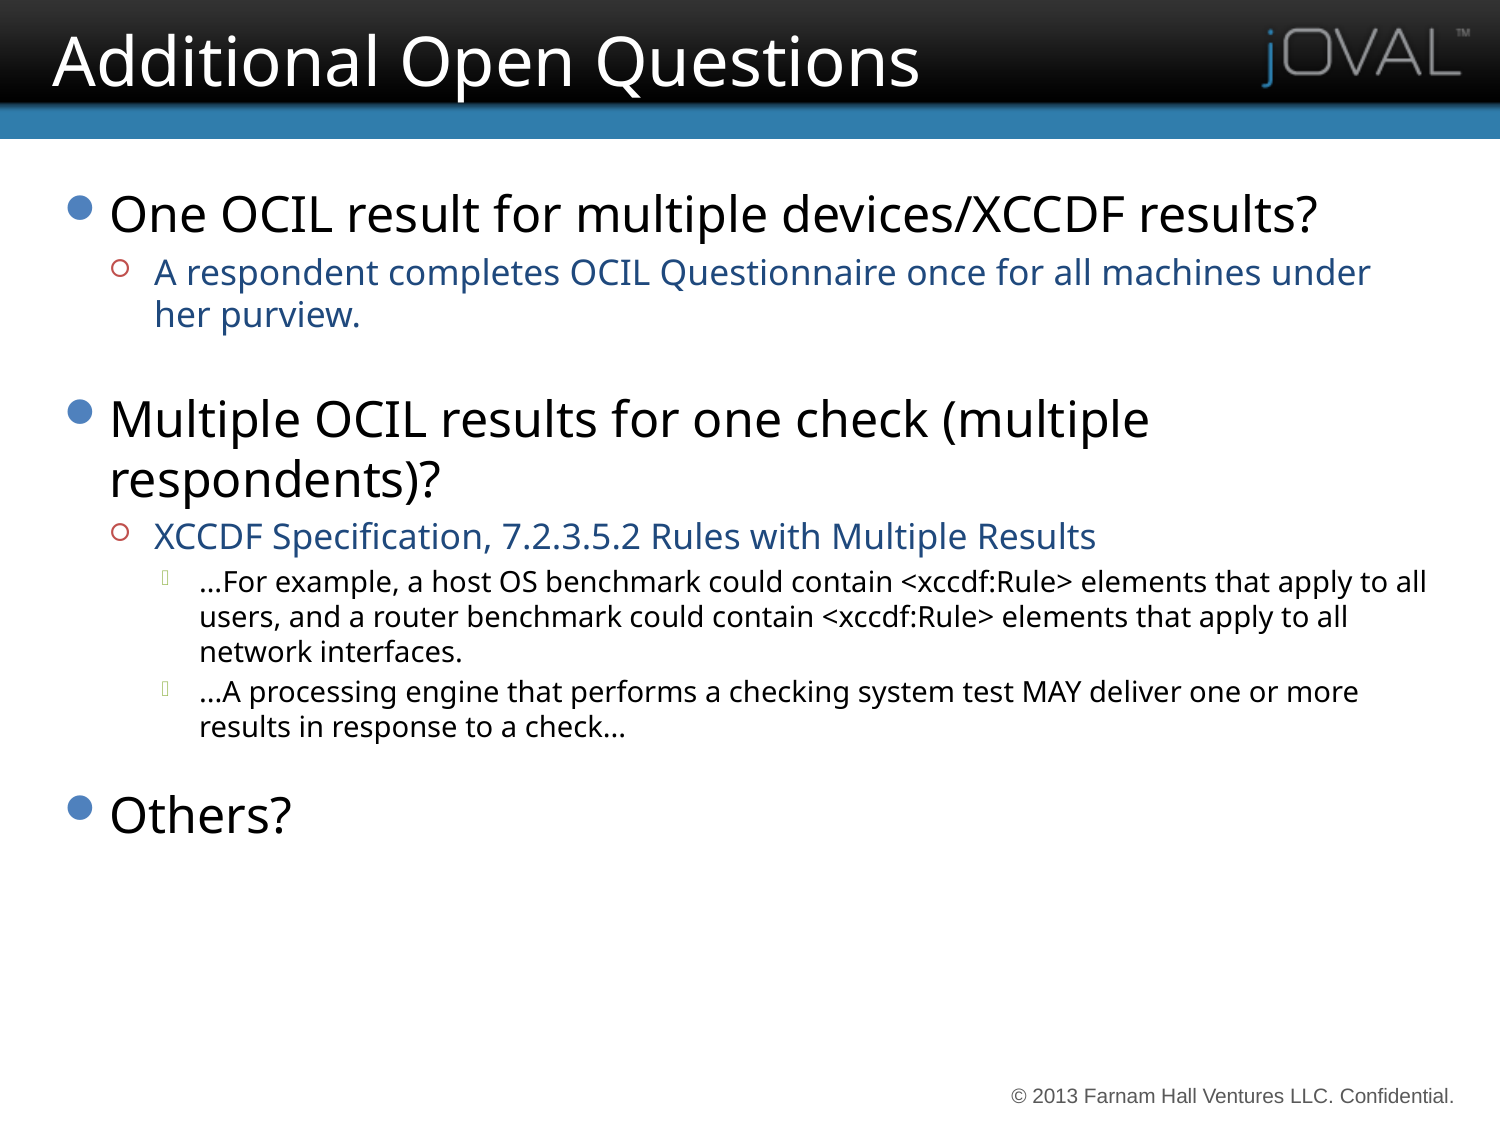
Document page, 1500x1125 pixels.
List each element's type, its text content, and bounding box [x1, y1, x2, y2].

list One OCIL result for multiple devices/XCCDF results? A respondent completes OCIL Questionnaire once for all machines under her purview. Multiple OCIL results for one check (multiple respondents)? XCCDF Specification, 7.2.3.5.2 Rules with Multiple Results …For example, a host OS benchmark could contain <xccdf:Rule> elements that apply to all users, and a router benchmark could contain <xccdf:Rule> elements that apply to all network interfaces. ...A processing engine that performs a checking system test MAY deliver one or more results in response to a check... Others? [49, 175, 1445, 1026]
picture [0, 0, 1500, 139]
footer © 2013 Farnam Hall Ventures LLC. Confidential. [75, 1074, 1475, 1113]
